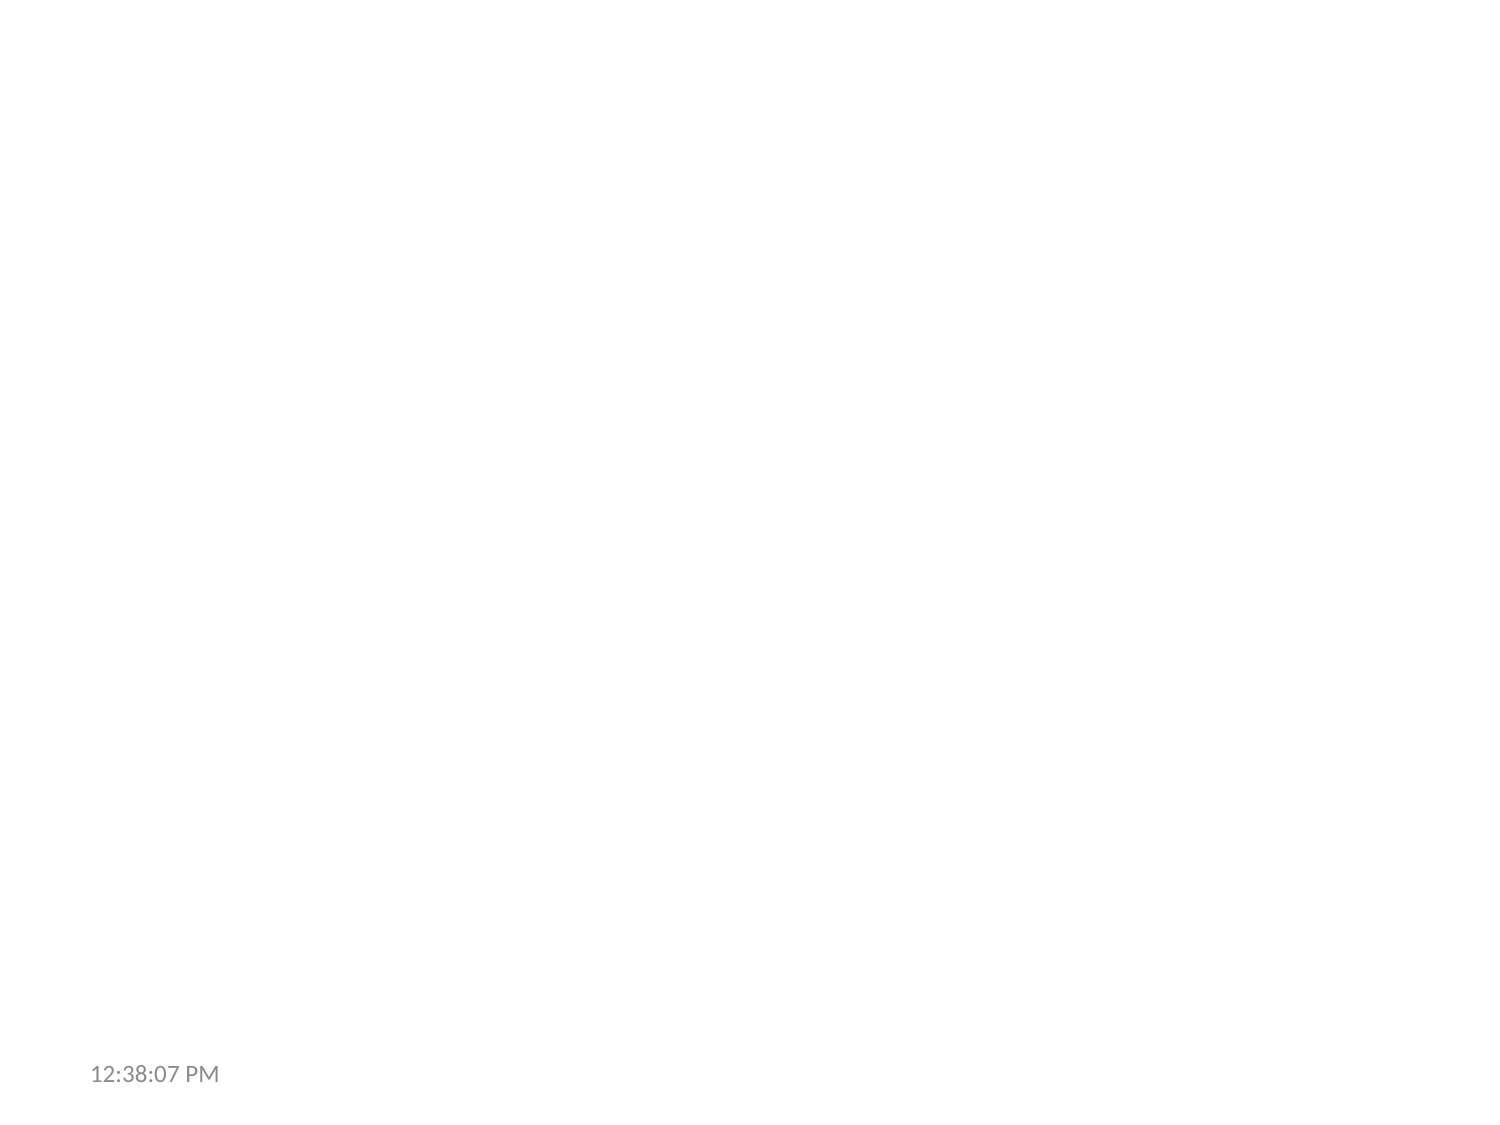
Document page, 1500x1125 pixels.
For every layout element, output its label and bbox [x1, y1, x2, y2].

slide_number [75, 1042, 425, 1103]
